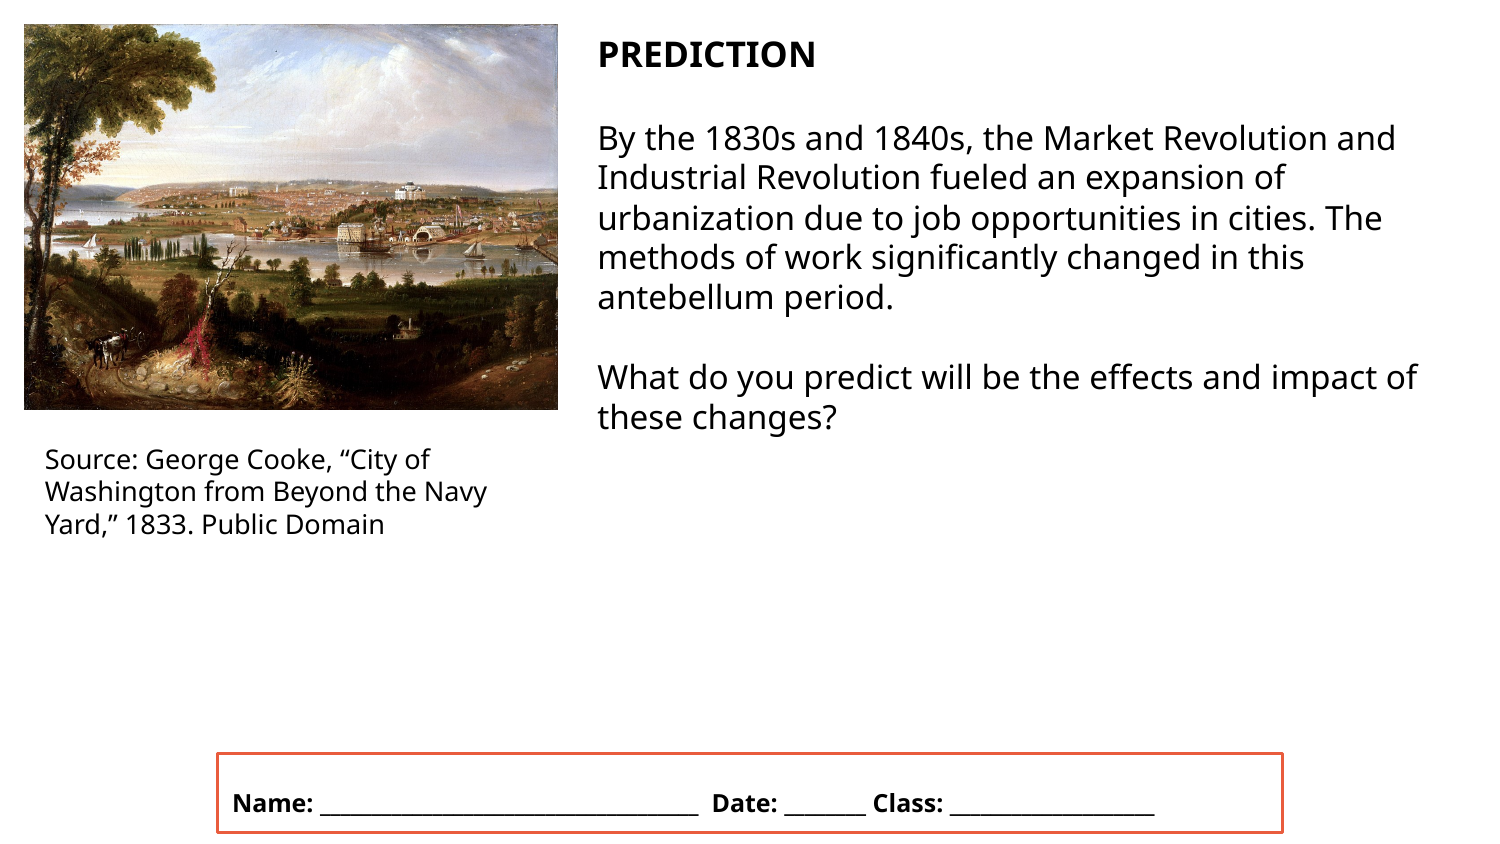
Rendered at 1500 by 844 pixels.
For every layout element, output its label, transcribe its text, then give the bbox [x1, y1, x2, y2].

text_box PREDICTION By the 1830s and 1840s, the Market Revolution and Industrial Revolution fueled an expansion of urbanization due to job opportunities in cities. The methods of work significantly changed in this antebellum period. What do you predict will be the effects and impact of these changes? [582, 16, 1473, 430]
picture [24, 24, 558, 411]
text_box Name: _____________________________________ Date: ________ Class: ____________________ [217, 753, 1283, 833]
text_box Source: George Cooke, “City of Washington from Beyond the Navy Yard,” 1833. Public Domain [29, 427, 567, 583]
